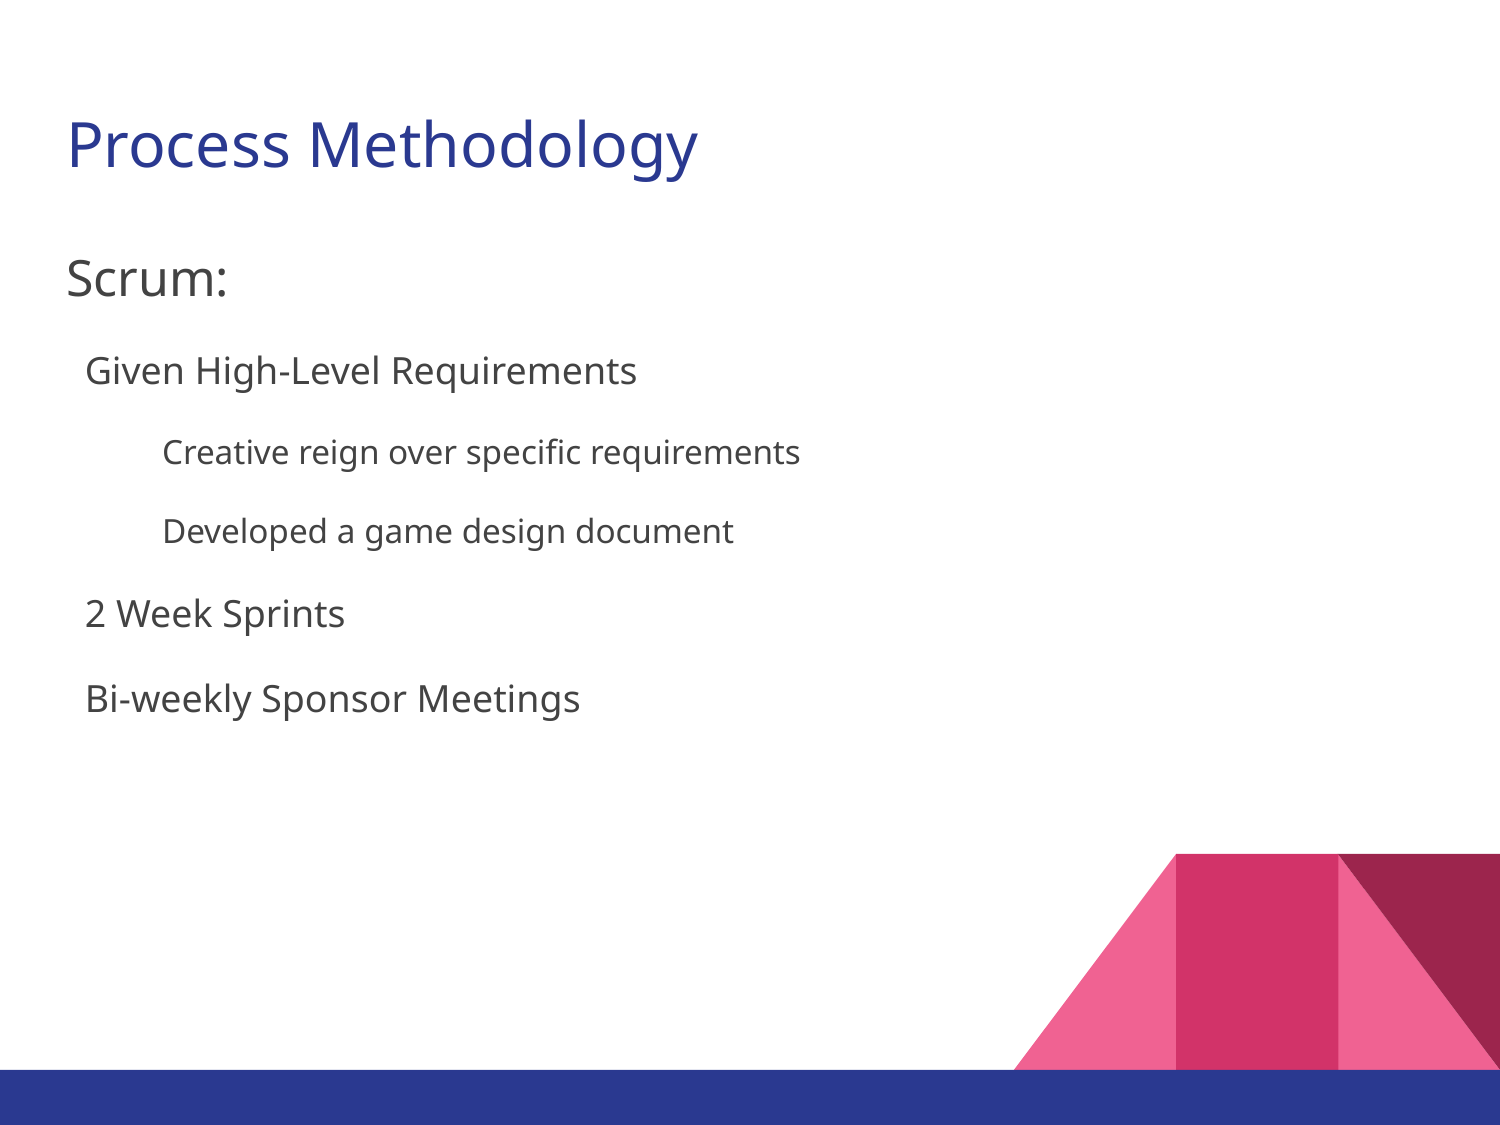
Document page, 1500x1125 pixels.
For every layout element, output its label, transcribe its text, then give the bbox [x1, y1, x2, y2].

list Scrum: Given High-Level Requirements Creative reign over specific requirements Developed a game design document 2 Week Sprints Bi-weekly Sponsor Meetings [51, 222, 1449, 953]
title Process Methodology [51, 89, 1449, 222]
